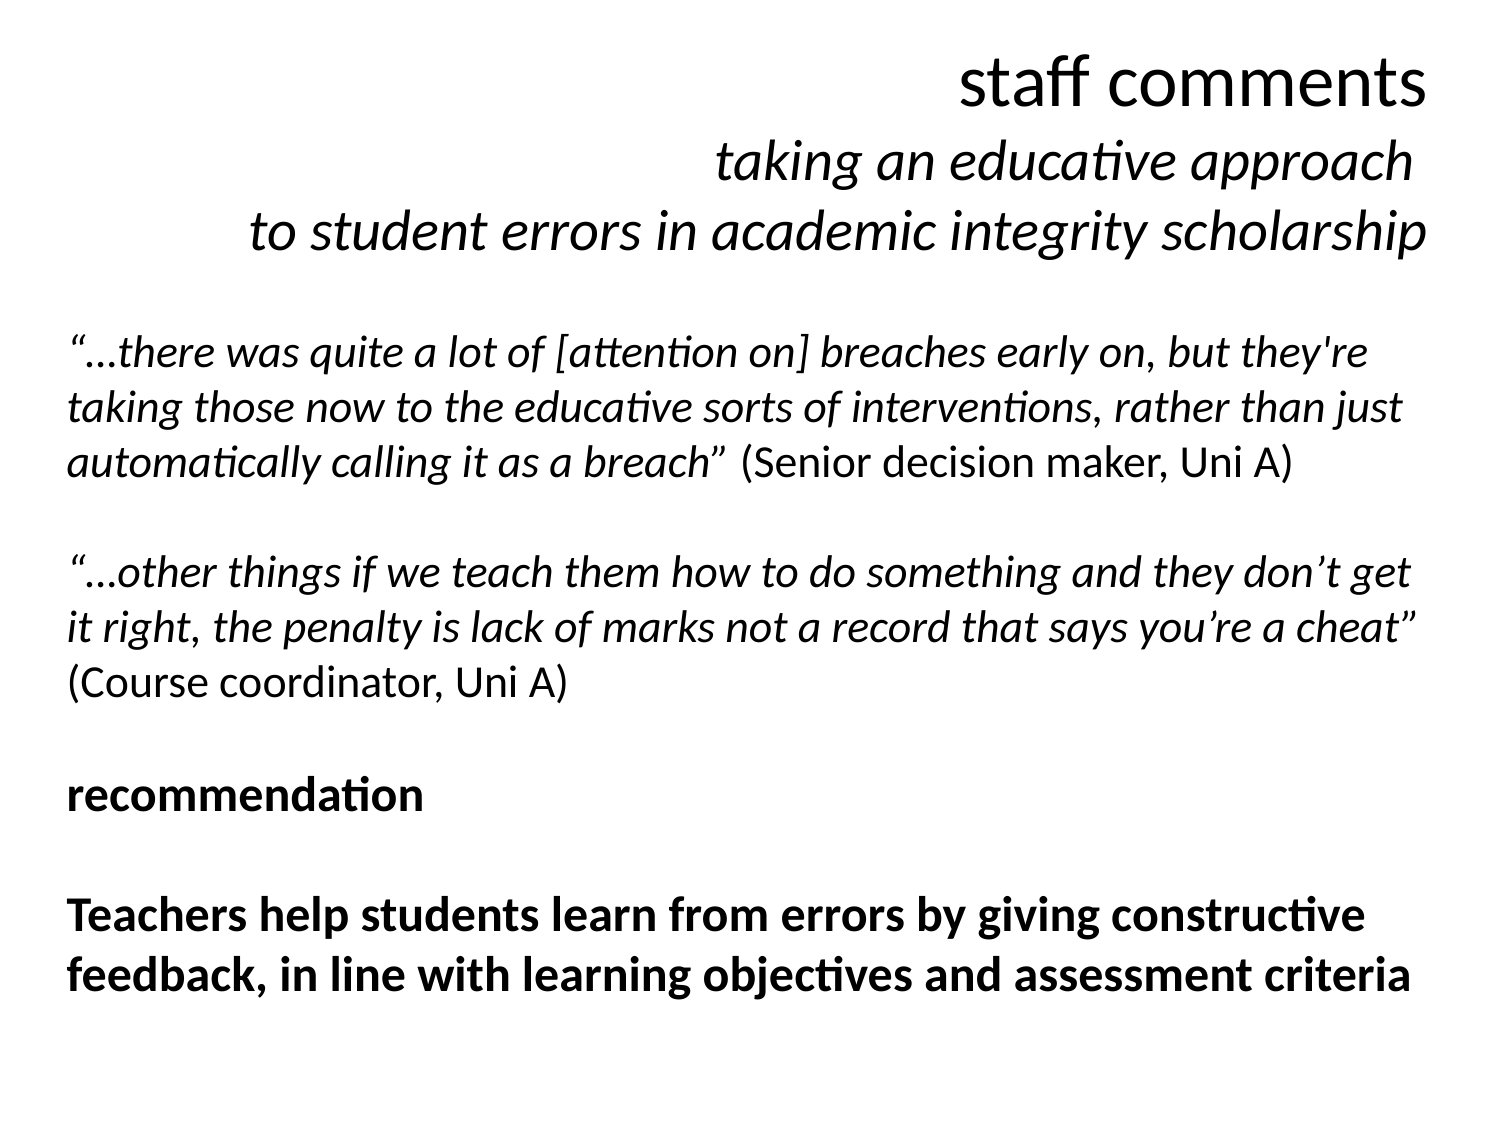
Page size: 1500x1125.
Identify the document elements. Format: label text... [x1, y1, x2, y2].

text_box staff comments taking an educative approach to student errors in academic integrity scholarship “…there was quite a lot of [attention on] breaches early on, but they're taking those now to the educative sorts of interventions, rather than just automatically calling it as a breach” (Senior decision maker, Uni A) “…other things if we teach them how to do something and they don’t get it right, the penalty is lack of marks not a record that says you’re a cheat” (Course coordinator, Uni A) recommendation Teachers help students learn from errors by giving constructive feedback, in line with learning objectives and assessment criteria [51, 24, 1443, 1125]
